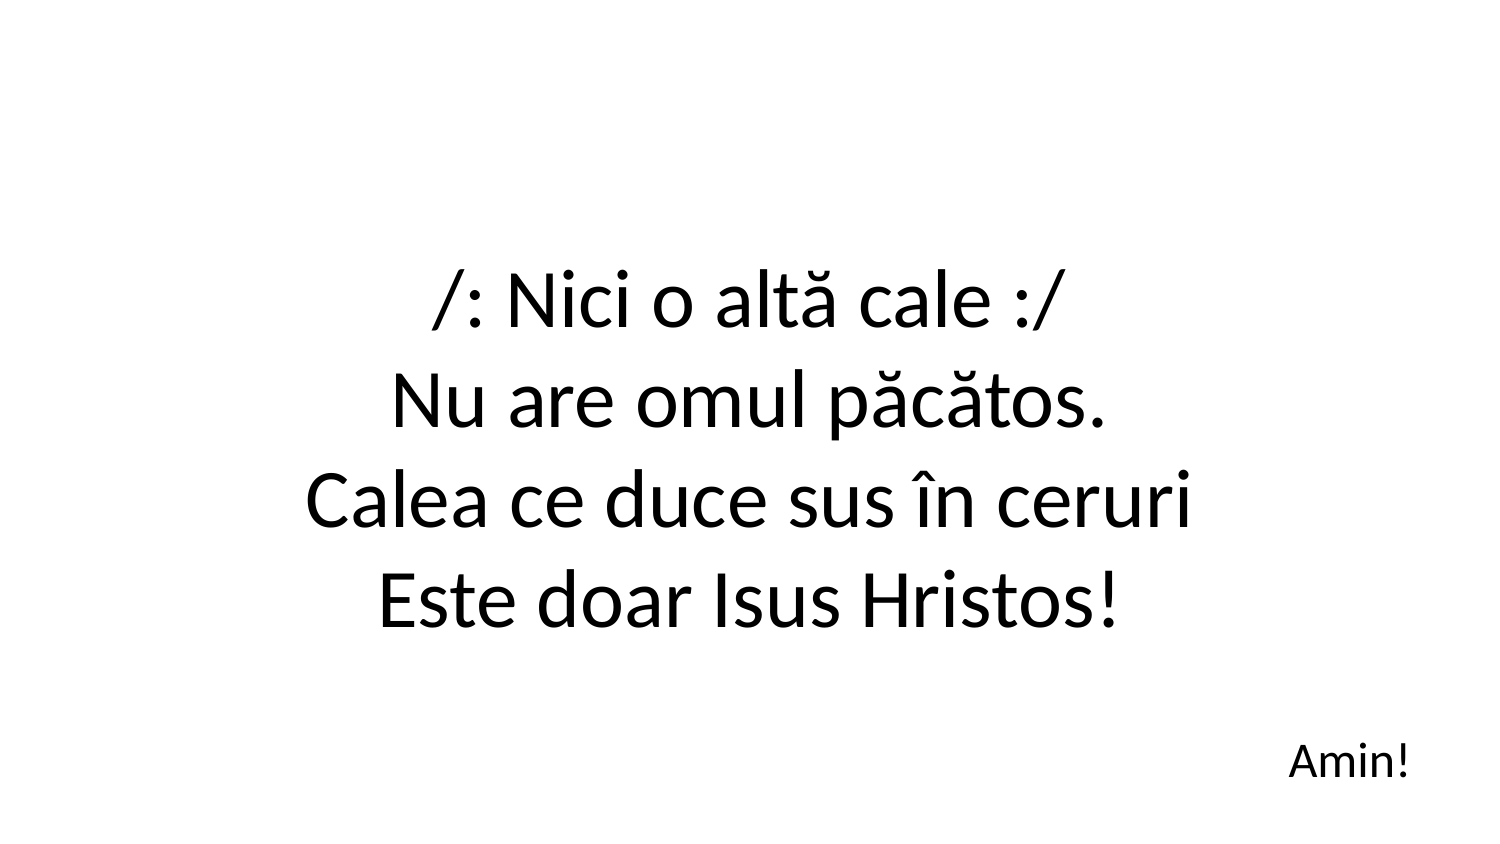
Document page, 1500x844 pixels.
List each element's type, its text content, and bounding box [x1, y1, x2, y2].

text_box Amin! [1273, 674, 1427, 795]
text_box /: Nici o altă cale :/ Nu are omul păcătos. Calea ce duce sus în ceruri Este doar Isus Hristos! [290, 192, 1210, 652]
